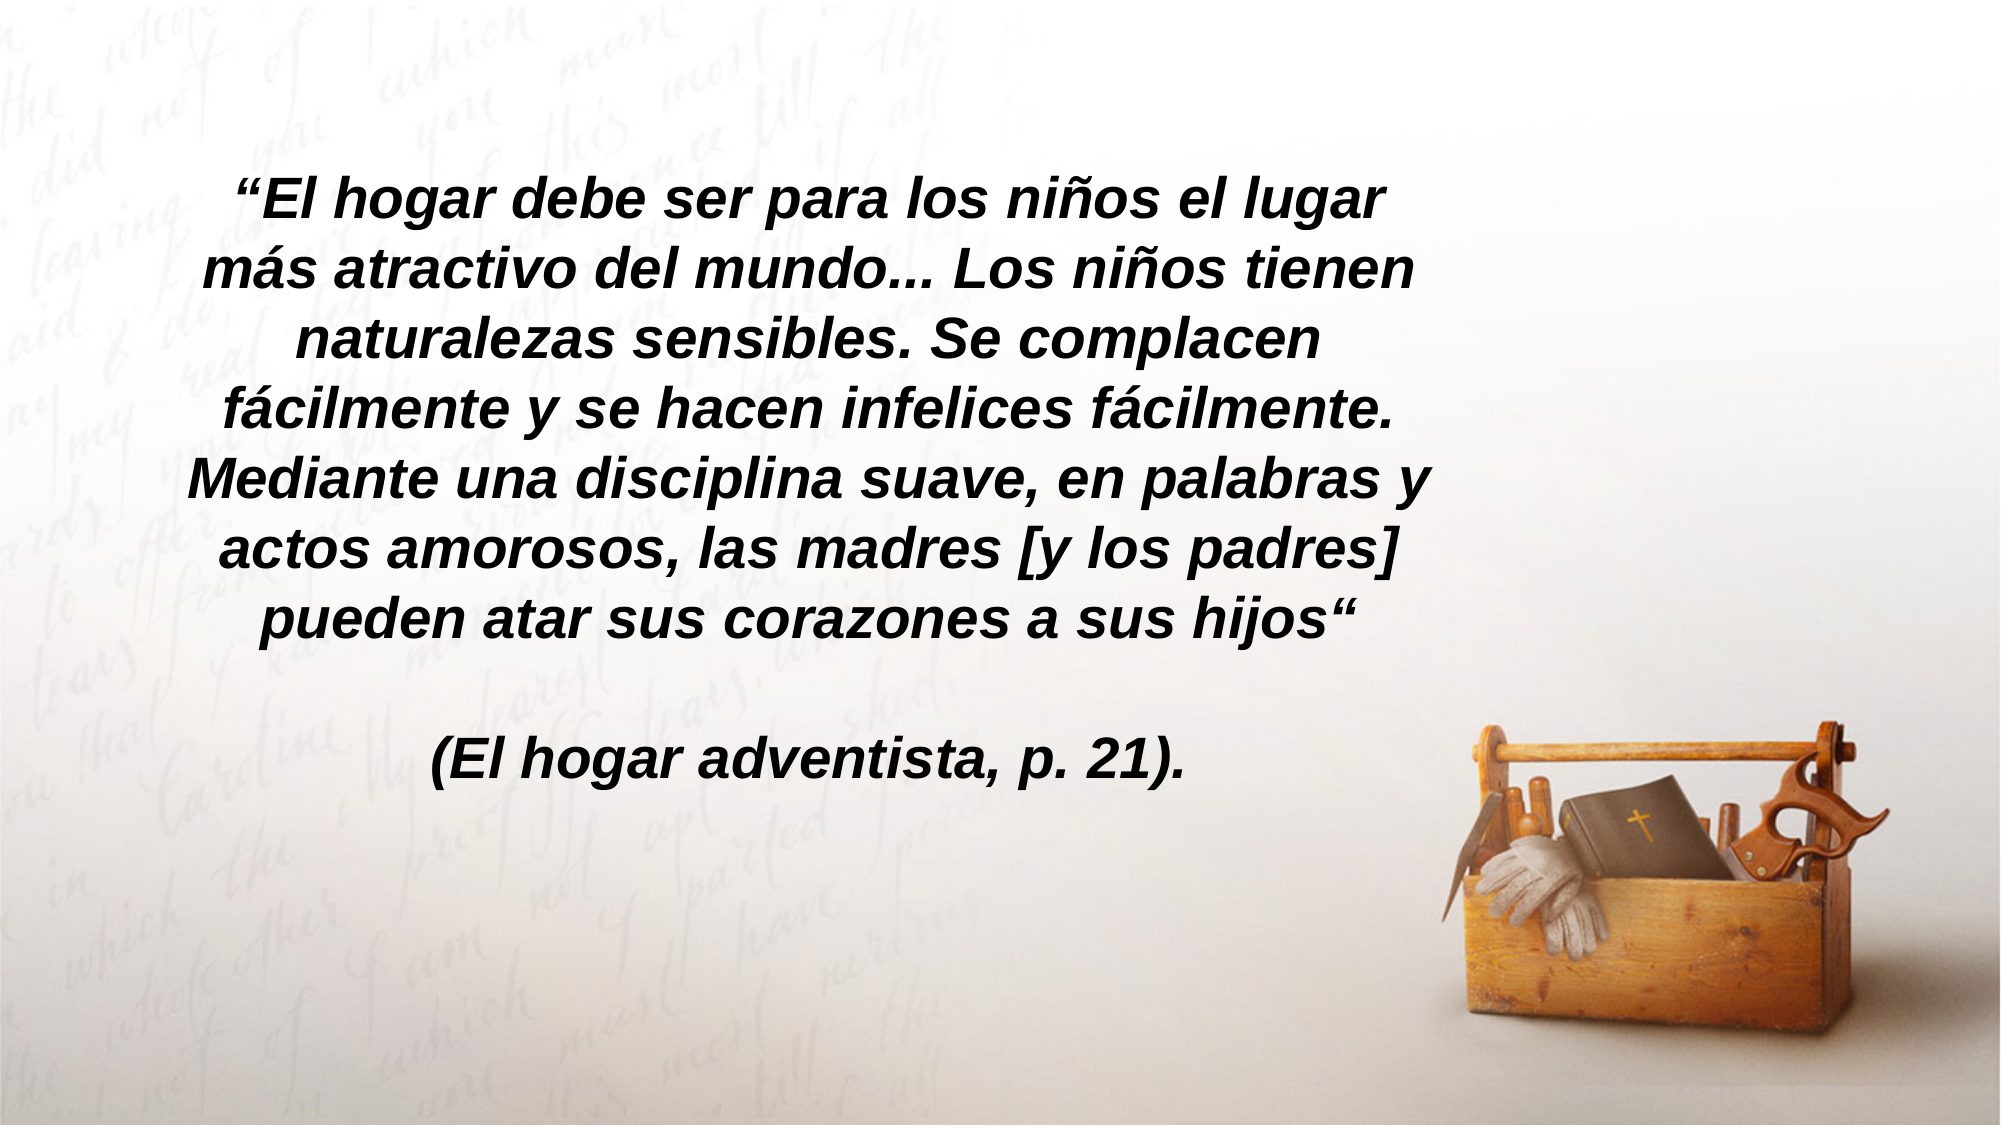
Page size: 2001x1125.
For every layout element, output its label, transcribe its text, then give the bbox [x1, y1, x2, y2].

text_box “El hogar debe ser para los niños el lugar más atractivo del mundo... Los niños tienen naturalezas sensibles. Se complacen fácilmente y se hacen infelices fácilmente. Mediante una disciplina suave, en palabras y actos amorosos, las madres [y los padres] pueden atar sus corazones a sus hijos“ (El hogar adventista, p. 21). [165, 152, 1454, 798]
picture [0, 0, 2001, 1125]
